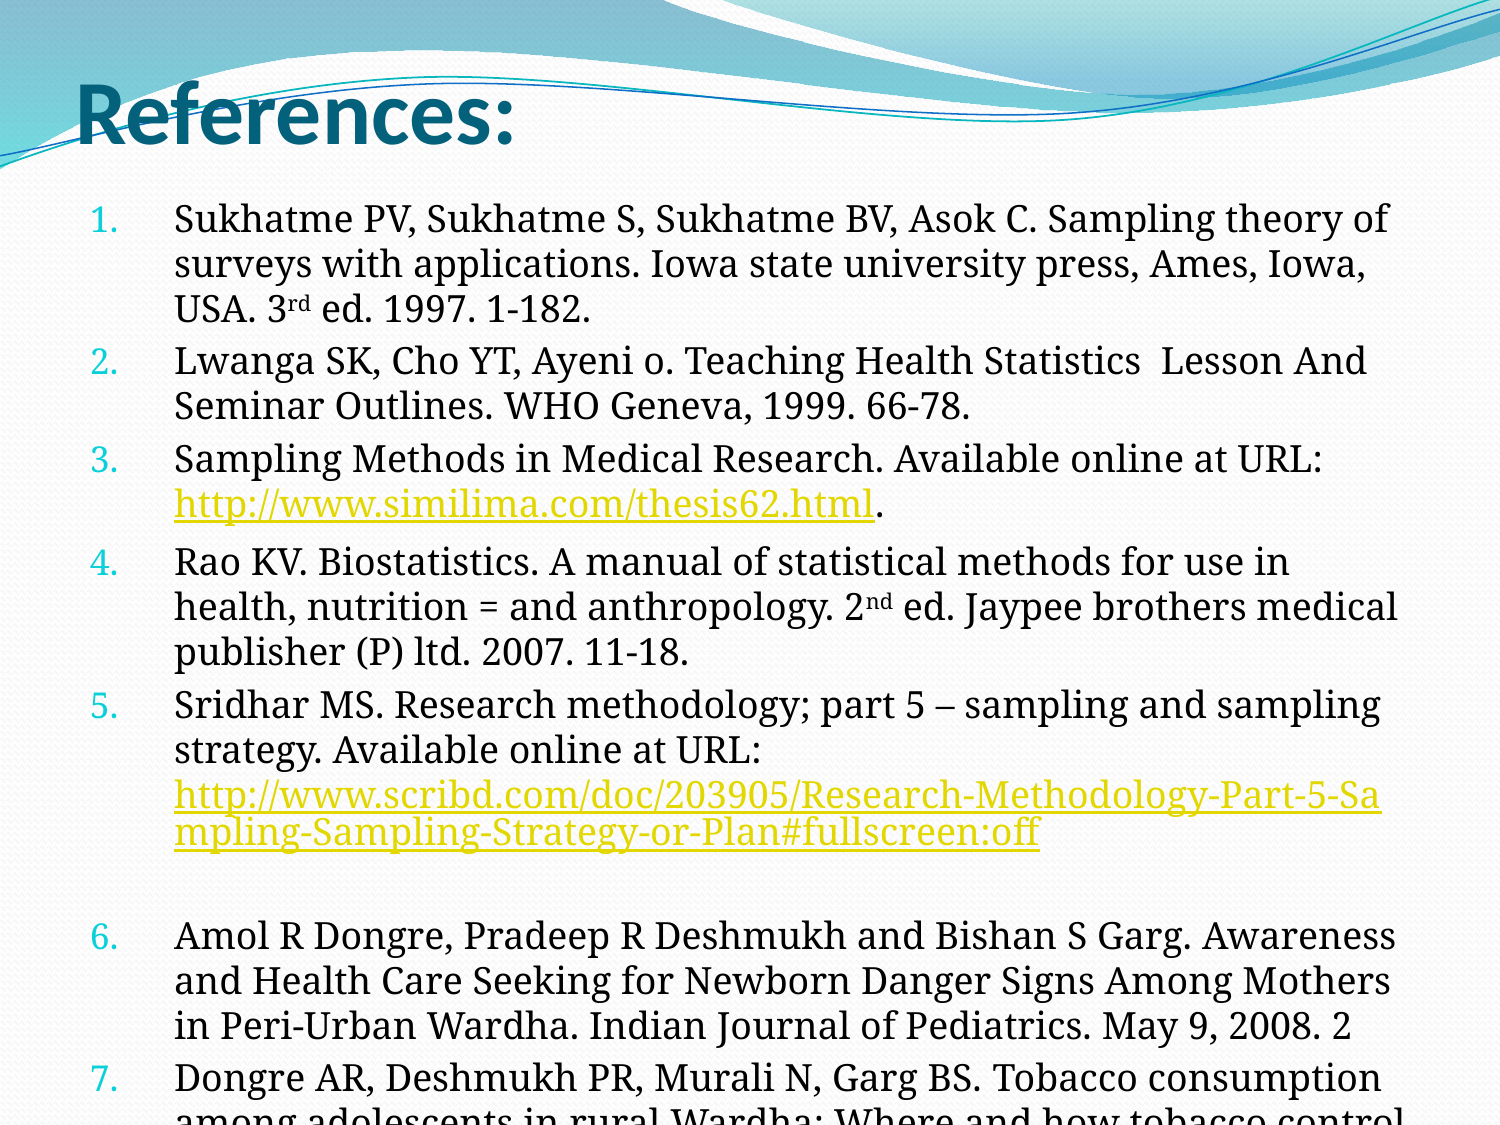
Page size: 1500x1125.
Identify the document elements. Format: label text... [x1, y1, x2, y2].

title References: [75, 45, 1425, 163]
list Sukhatme PV, Sukhatme S, Sukhatme BV, Asok C. Sampling theory of surveys with applications. Iowa state university press, Ames, Iowa, USA. 3rd ed. 1997. 1-182. Lwanga SK, Cho YT, Ayeni o. Teaching Health Statistics Lesson And Seminar Outlines. WHO Geneva, 1999. 66-78. Sampling Methods in Medical Research. Available online at URL: http://www.similima.com/thesis62.html. Rao KV. Biostatistics. A manual of statistical methods for use in health, nutrition = and anthropology. 2nd ed. Jaypee brothers medical publisher (P) ltd. 2007. 11-18. Sridhar MS. Research methodology; part 5 – sampling and sampling strategy. Available online at URL: http://www.scribd.com/doc/203905/Research-Methodology-Part-5-Sampling-Sampling-Strategy-or-Plan#fullscreen:off Amol R Dongre, Pradeep R Deshmukh and Bishan S Garg. Awareness and Health Care Seeking for Newborn Danger Signs Among Mothers in Peri-Urban Wardha. Indian Journal of Pediatrics. May 9, 2008. 2 Dongre AR, Deshmukh PR, Murali N, Garg BS. Tobacco consumption among adolescents in rural Wardha: Where and how tobacco control should focus its attention?. Indian Journal of Cancer ; Sept 2008: 45 (3). 101 [75, 187, 1425, 1005]
